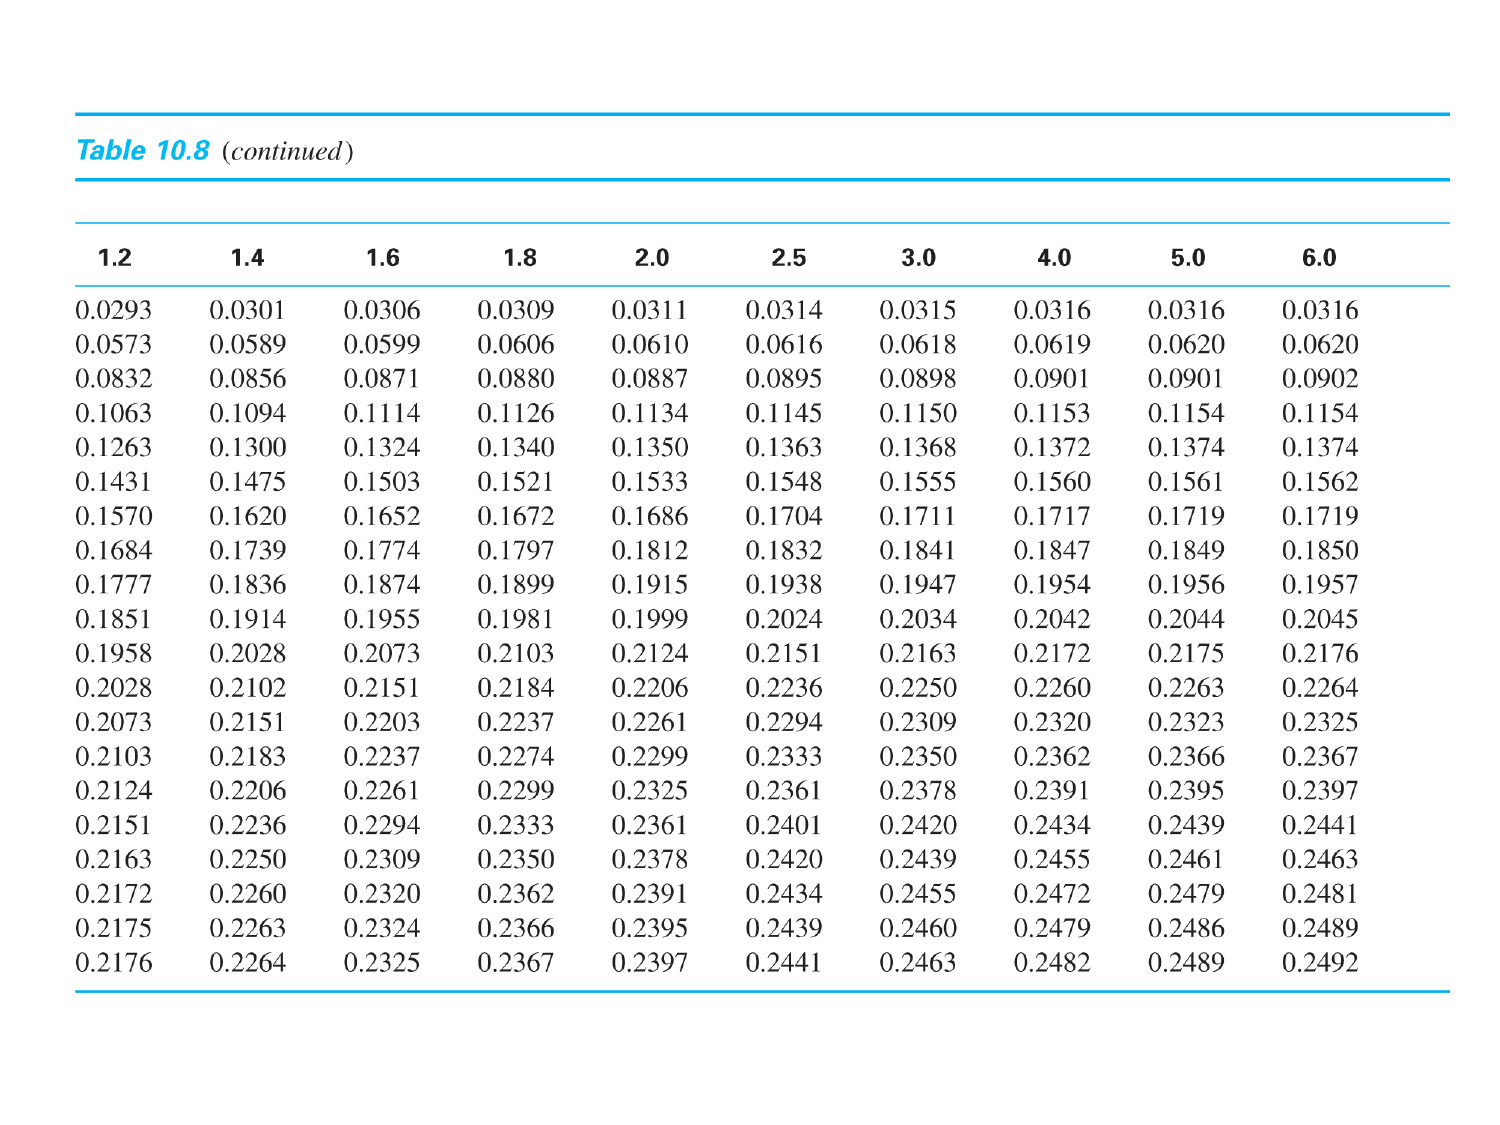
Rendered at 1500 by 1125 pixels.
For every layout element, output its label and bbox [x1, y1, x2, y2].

picture [74, 112, 1451, 993]
